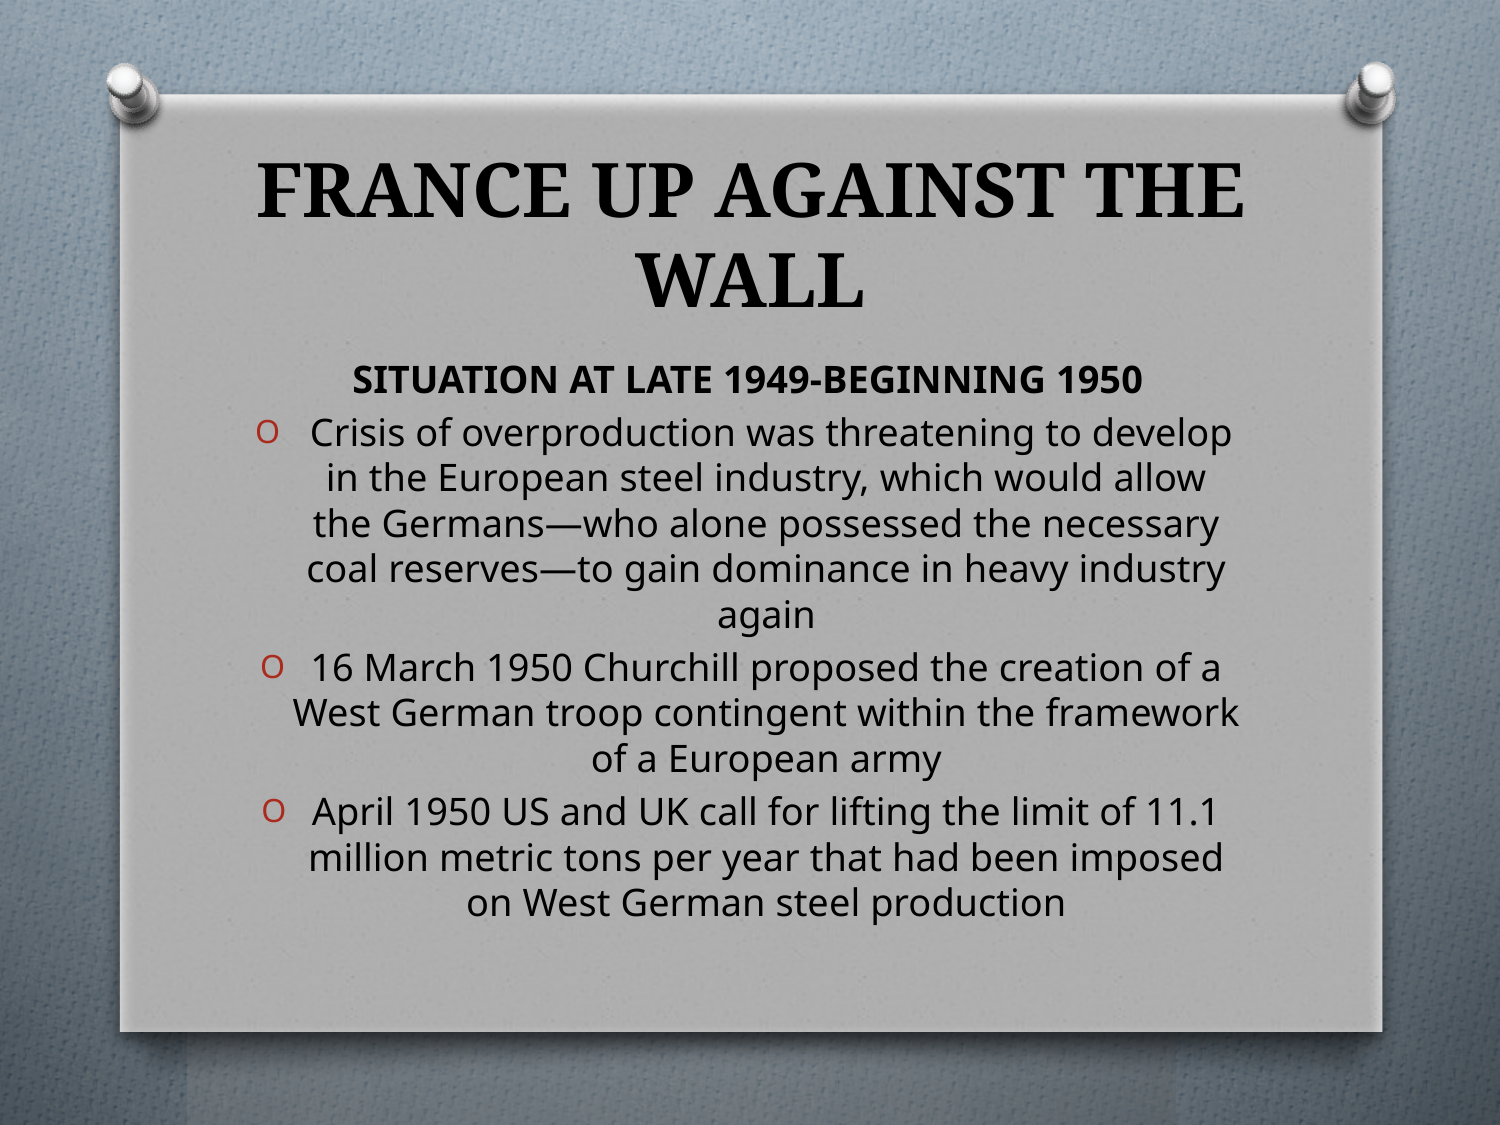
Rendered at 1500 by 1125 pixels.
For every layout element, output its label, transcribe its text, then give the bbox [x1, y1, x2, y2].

picture [75, 29, 198, 153]
title FRANCE UP AGAINST THE WALL [179, 134, 1323, 332]
list SITUATION AT LATE 1949-BEGINNING 1950 Crisis of overproduction was threatening to develop in the European steel industry, which would allow the Germans—who alone possessed the necessary coal reserves—to gain dominance in heavy industry again 16 March 1950 Churchill proposed the creation of a West German troop contingent within the framework of a European army April 1950 US and UK call for lifting the limit of 11.1 million metric tons per year that had been imposed on West German steel production [240, 347, 1257, 939]
picture [1317, 35, 1439, 156]
